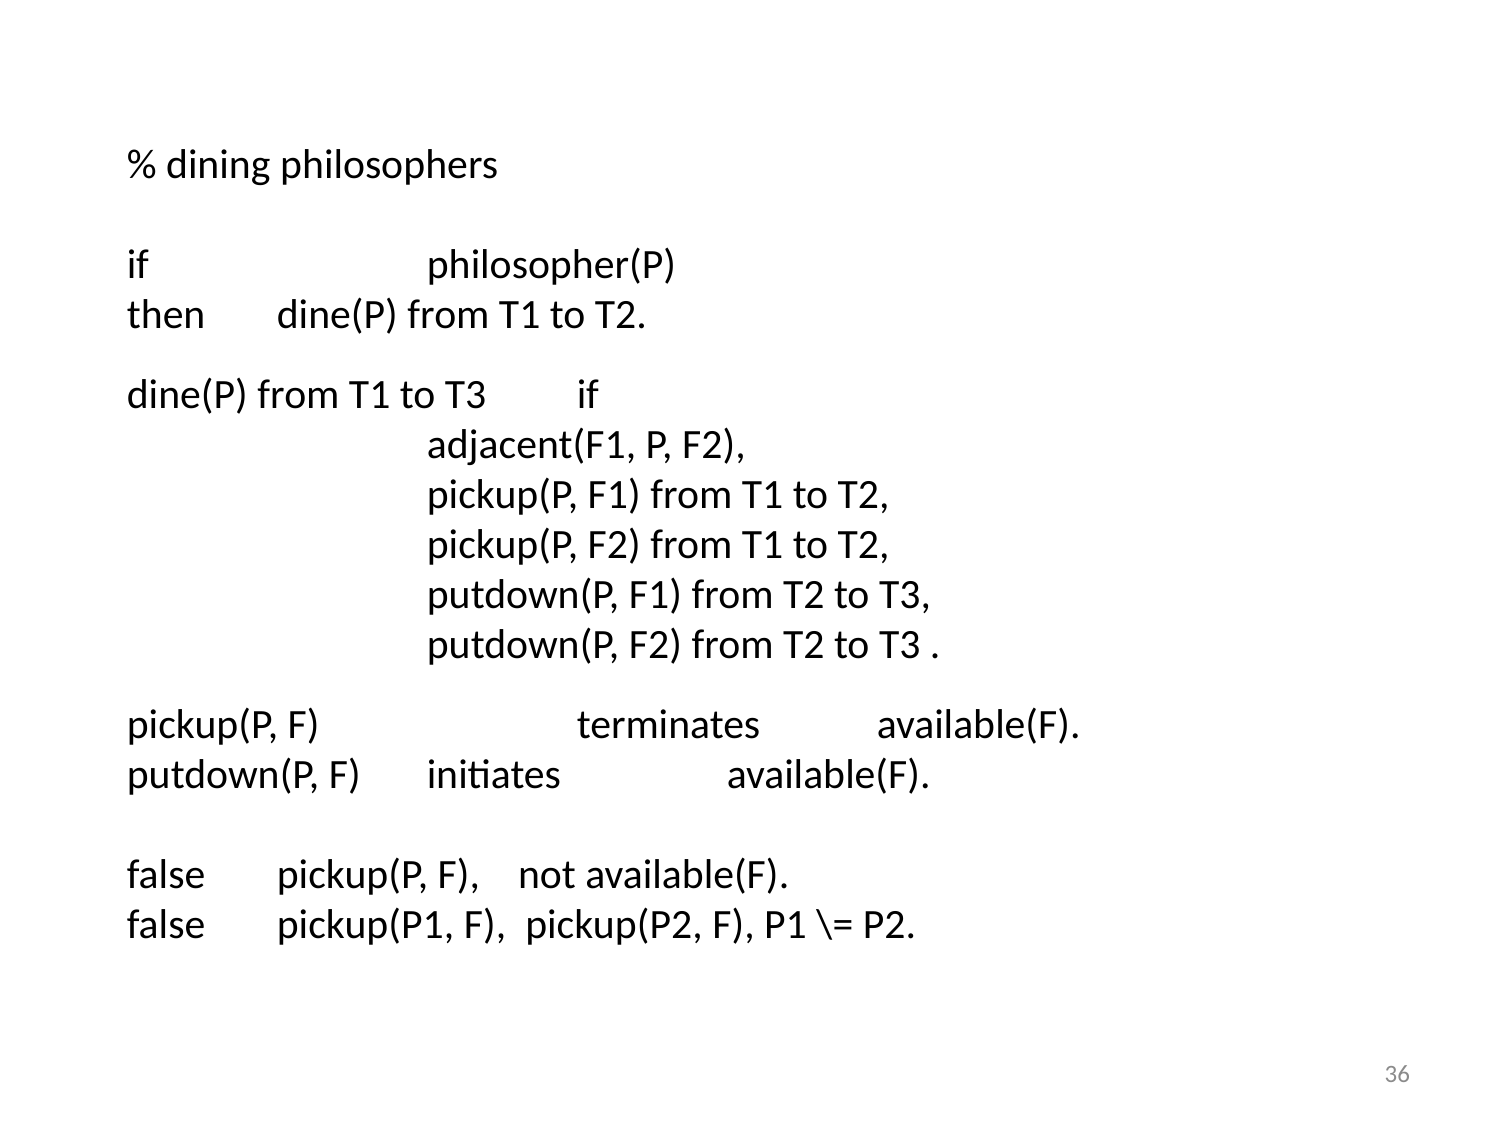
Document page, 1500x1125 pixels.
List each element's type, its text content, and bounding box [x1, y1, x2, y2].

text_box % dining philosophers if philosopher(P) then dine(P) from T1 to T2. dine(P) from T1 to T3 if adjacent(F1, P, F2), pickup(P, F1) from T1 to T2, pickup(P, F2) from T1 to T2, putdown(P, F1) from T2 to T3, putdown(P, F2) from T2 to T3 . pickup(P, F) terminates available(F). putdown(P, F) initiates available(F). false pickup(P, F), not available(F). false pickup(P1, F), pickup(P2, F), P1 \= P2. [112, 101, 1223, 955]
slide_number 36 [1074, 1042, 1425, 1103]
